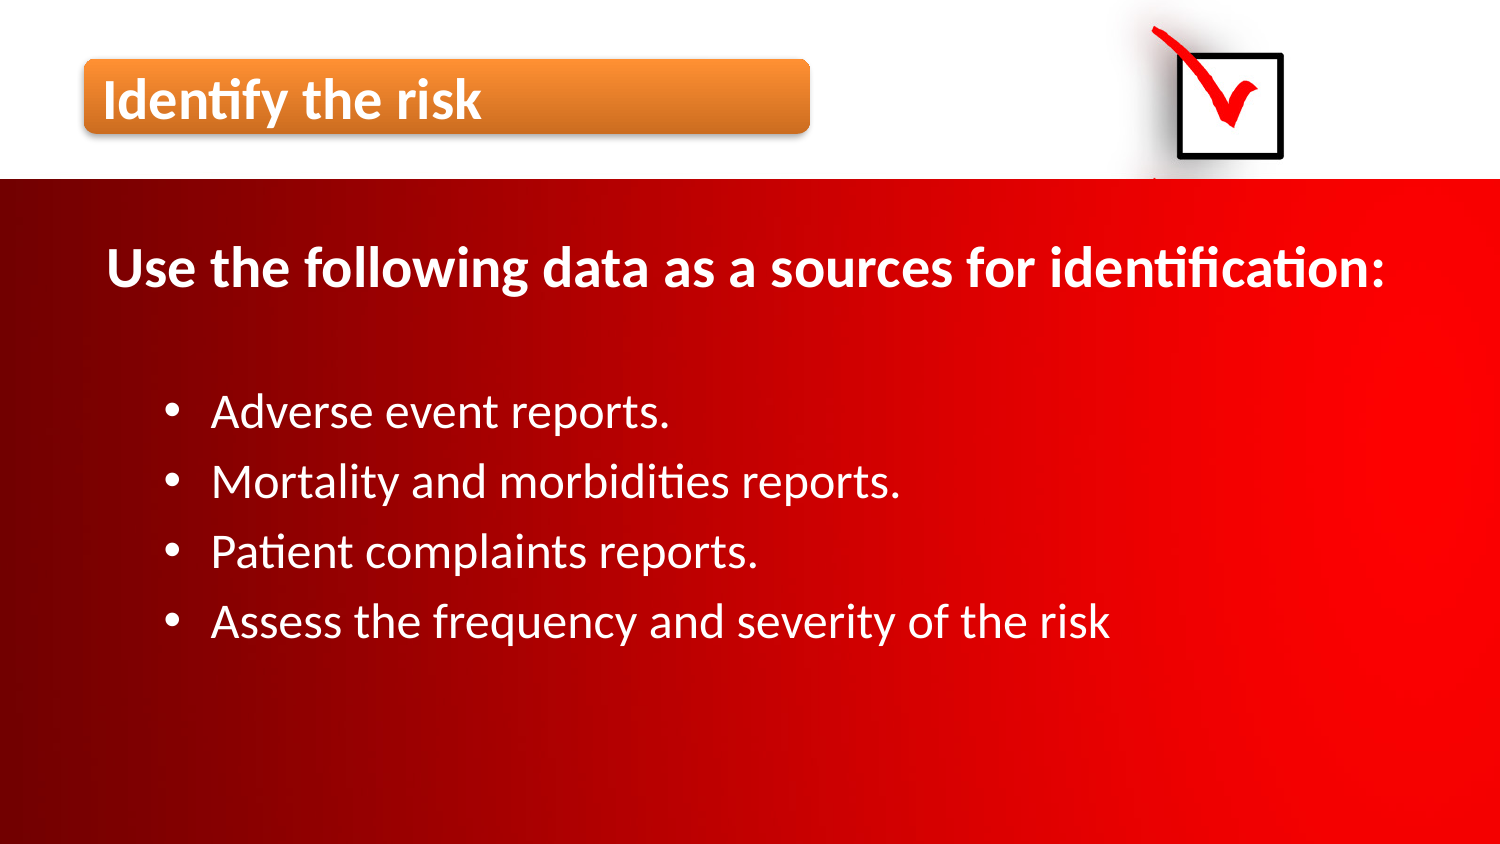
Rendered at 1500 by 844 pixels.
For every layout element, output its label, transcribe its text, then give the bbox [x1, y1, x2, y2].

list Use the following data as a sources for identification: Adverse event reports. Mortality and morbidities reports. Patient complaints reports. Assess the frequency and severity of the risk [73, 221, 1427, 798]
text_box Identify the risk [83, 58, 811, 134]
picture [0, 0, 1500, 844]
